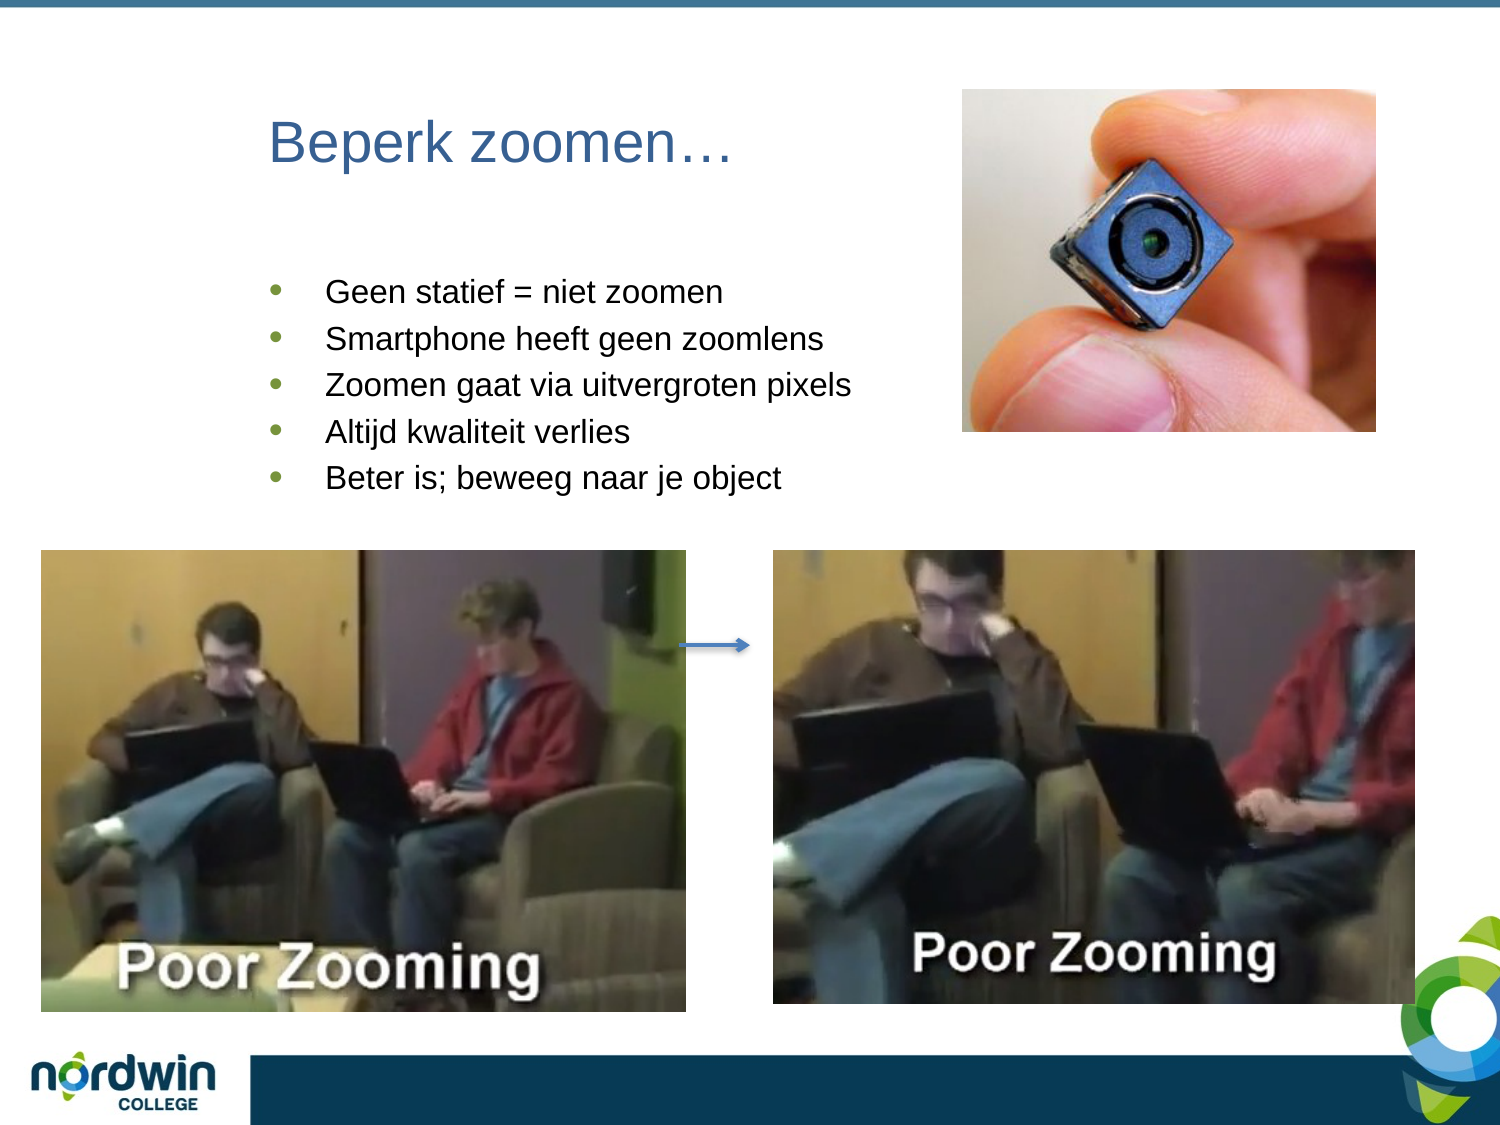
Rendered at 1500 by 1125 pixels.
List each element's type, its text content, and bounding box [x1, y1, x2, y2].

list Geen statief = niet zoomen Smartphone heeft geen zoomlens Zoomen gaat via uitvergroten pixels Altijd kwaliteit verlies Beter is; beweeg naar je object [253, 262, 1425, 563]
title Beperk zoomen… [253, 45, 1433, 233]
picture [0, 0, 1500, 1125]
